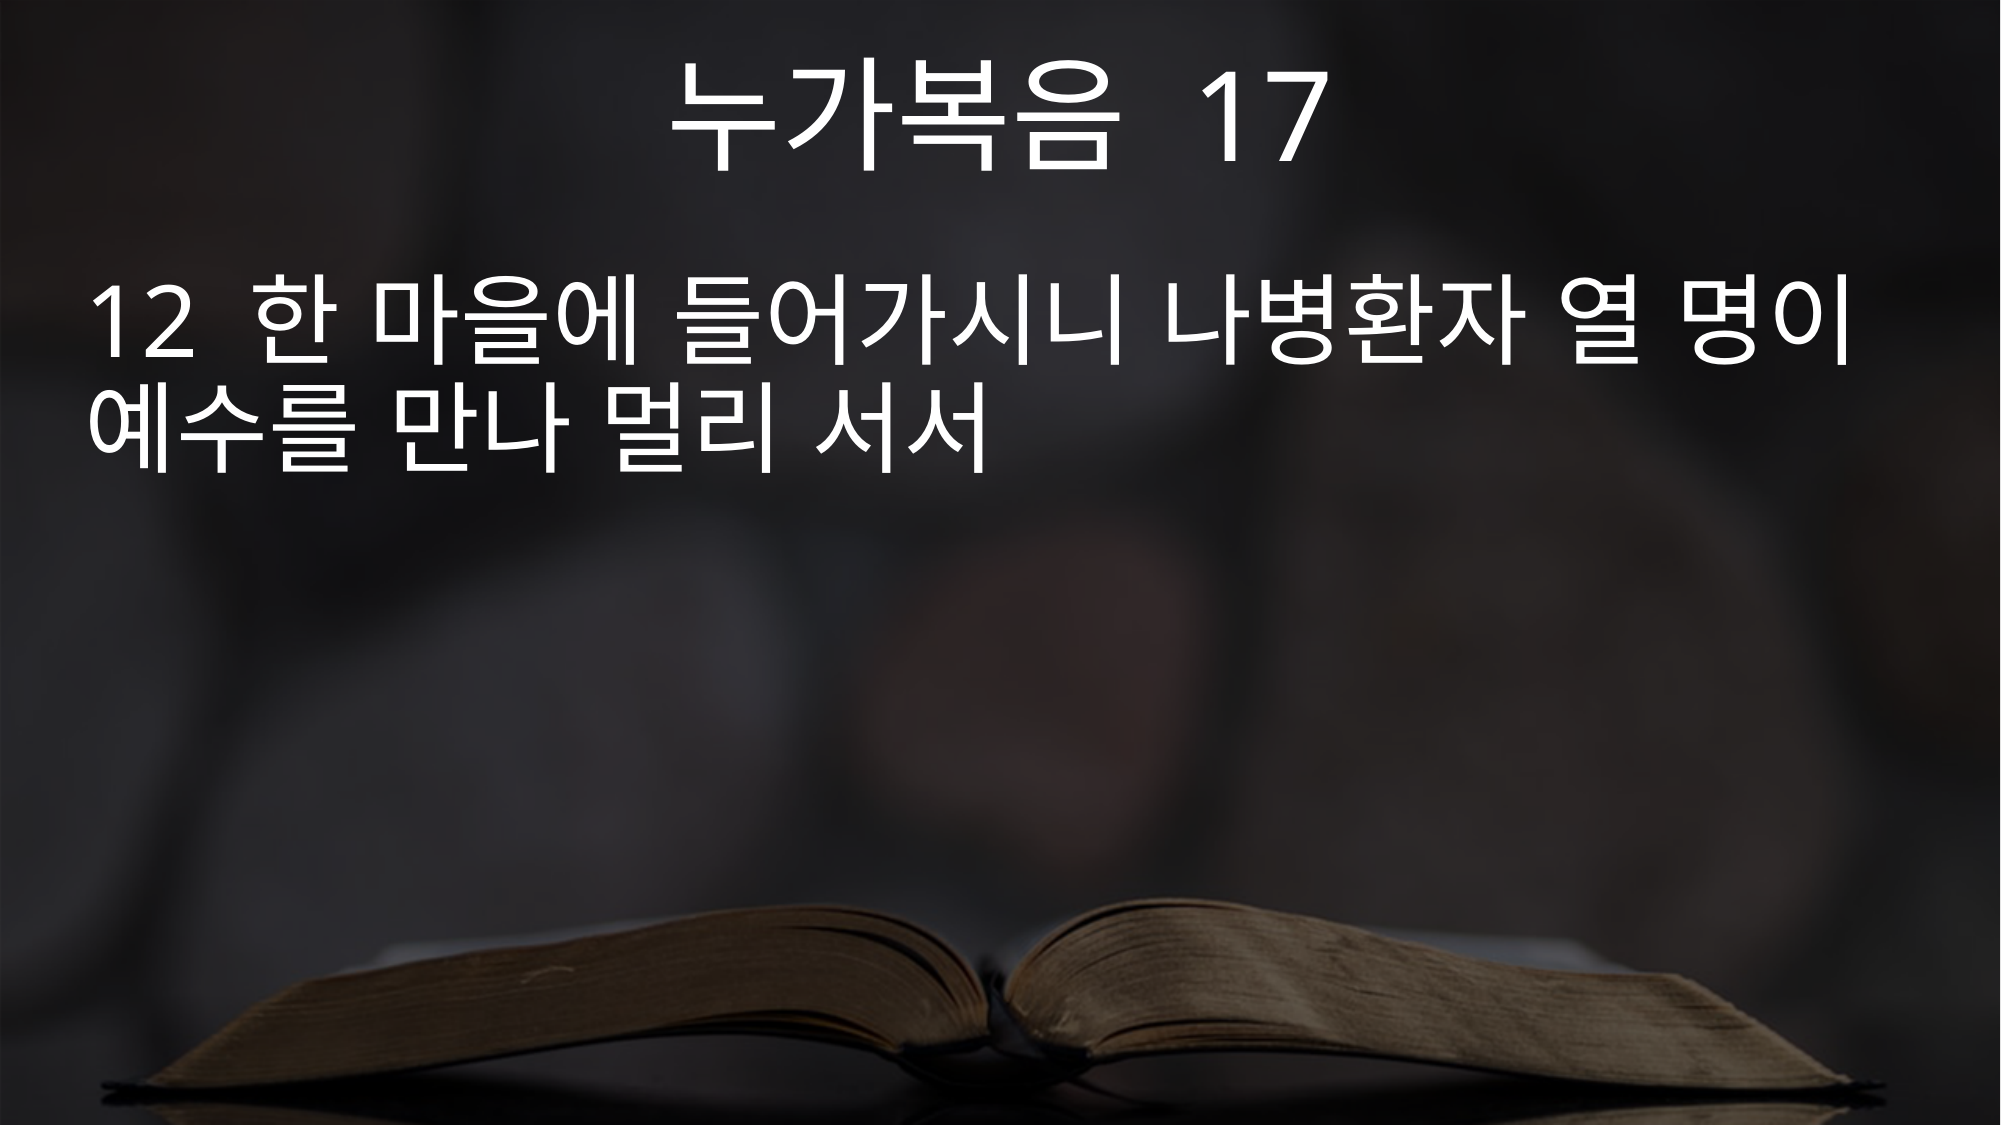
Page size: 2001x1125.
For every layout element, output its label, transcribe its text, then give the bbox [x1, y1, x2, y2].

picture [0, 0, 2001, 1125]
footer 누가복음 17 [0, 32, 2000, 192]
list 12 한 마을에 들어가시니 나병환자 열 명이 예수를 만나 멀리 서서 [69, 263, 1953, 423]
